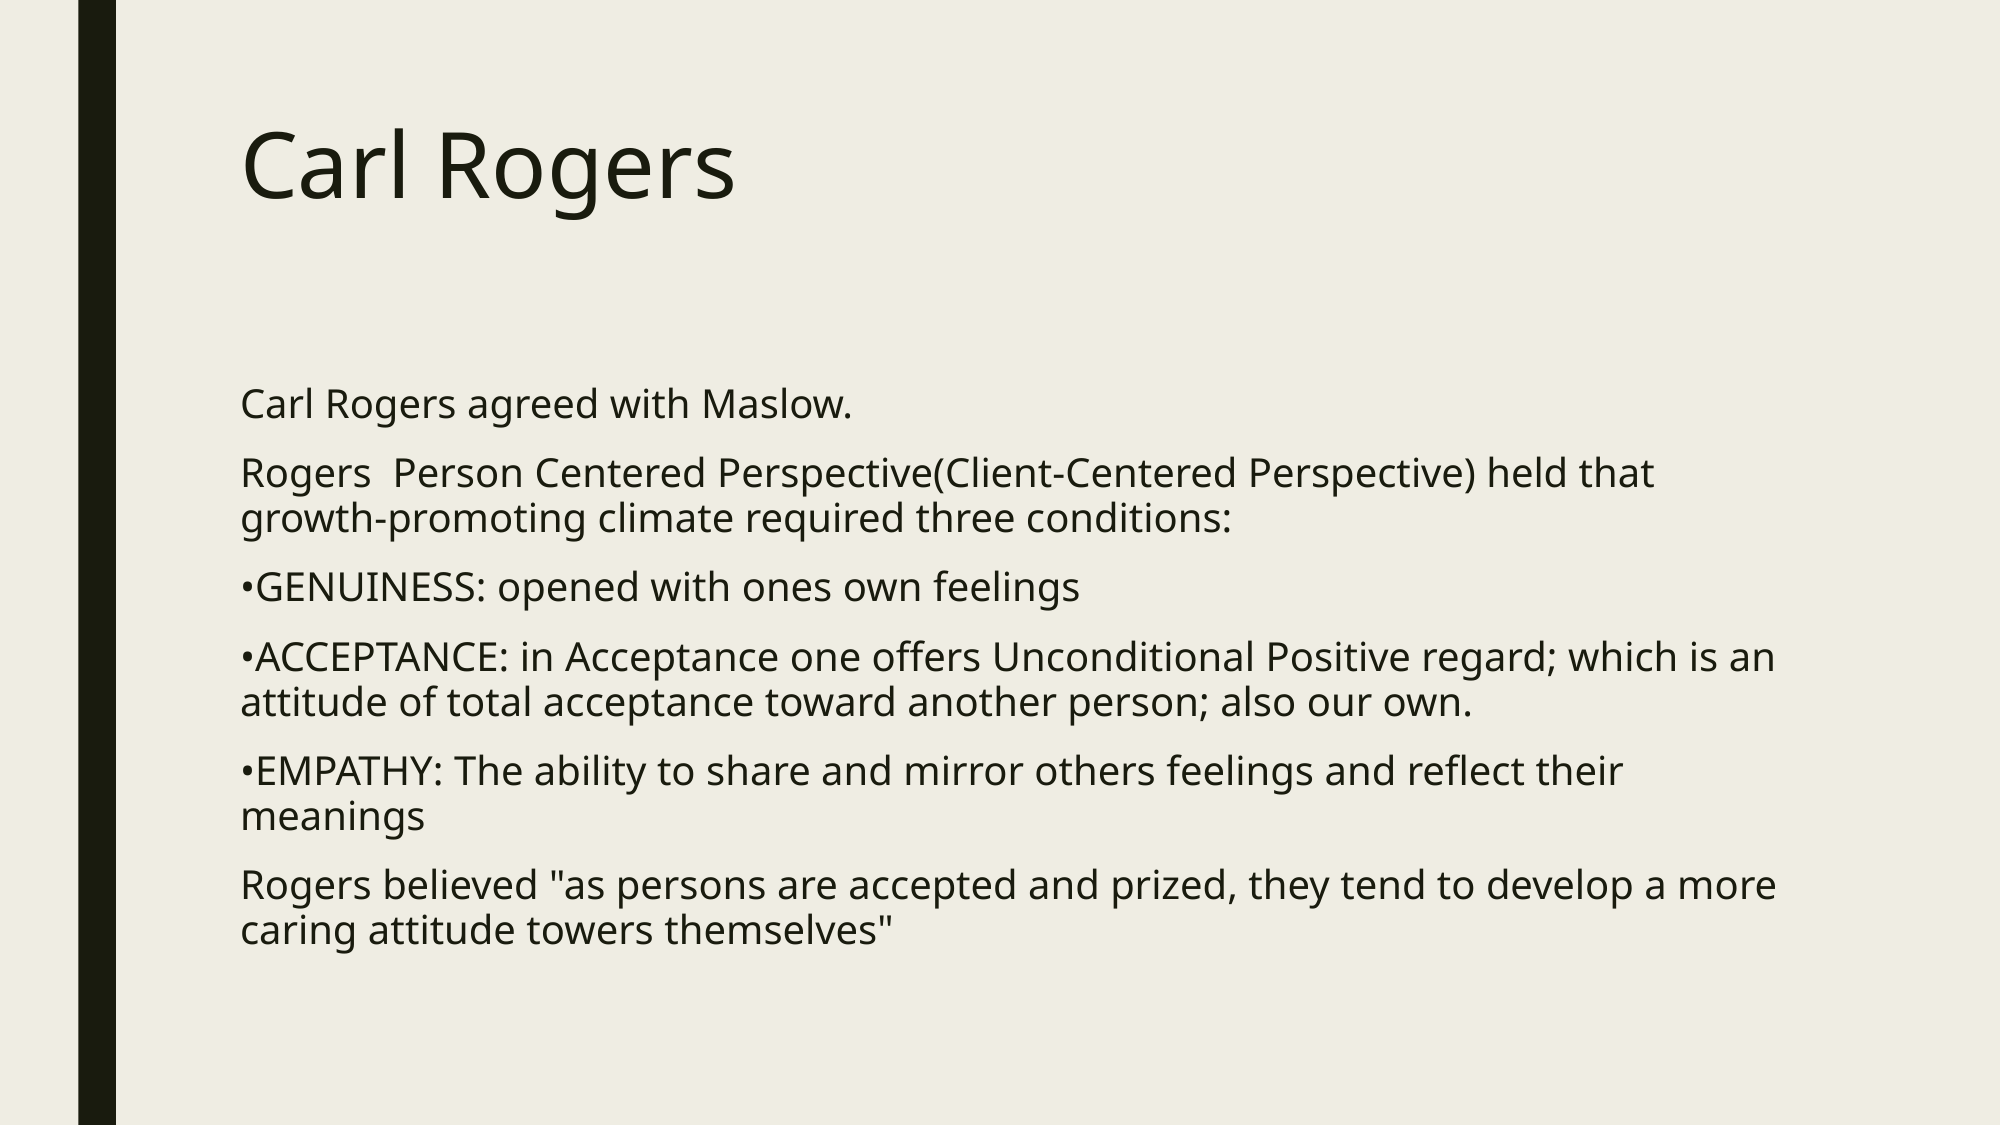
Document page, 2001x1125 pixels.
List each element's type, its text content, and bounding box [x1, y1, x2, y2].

title Carl Rogers [225, 112, 1800, 357]
list Carl Rogers agreed with Maslow. Rogers Person Centered Perspective(Client-Centered Perspective) held that growth-promoting climate required three conditions: •GENUINESS: opened with ones own feelings •ACCEPTANCE: in Acceptance one offers Unconditional Positive regard; which is an attitude of total acceptance toward another person; also our own. •EMPATHY: The ability to share and mirror others feelings and reflect their meanings Rogers believed "as persons are accepted and prized, they tend to develop a more caring attitude towers themselves" [225, 375, 1800, 963]
